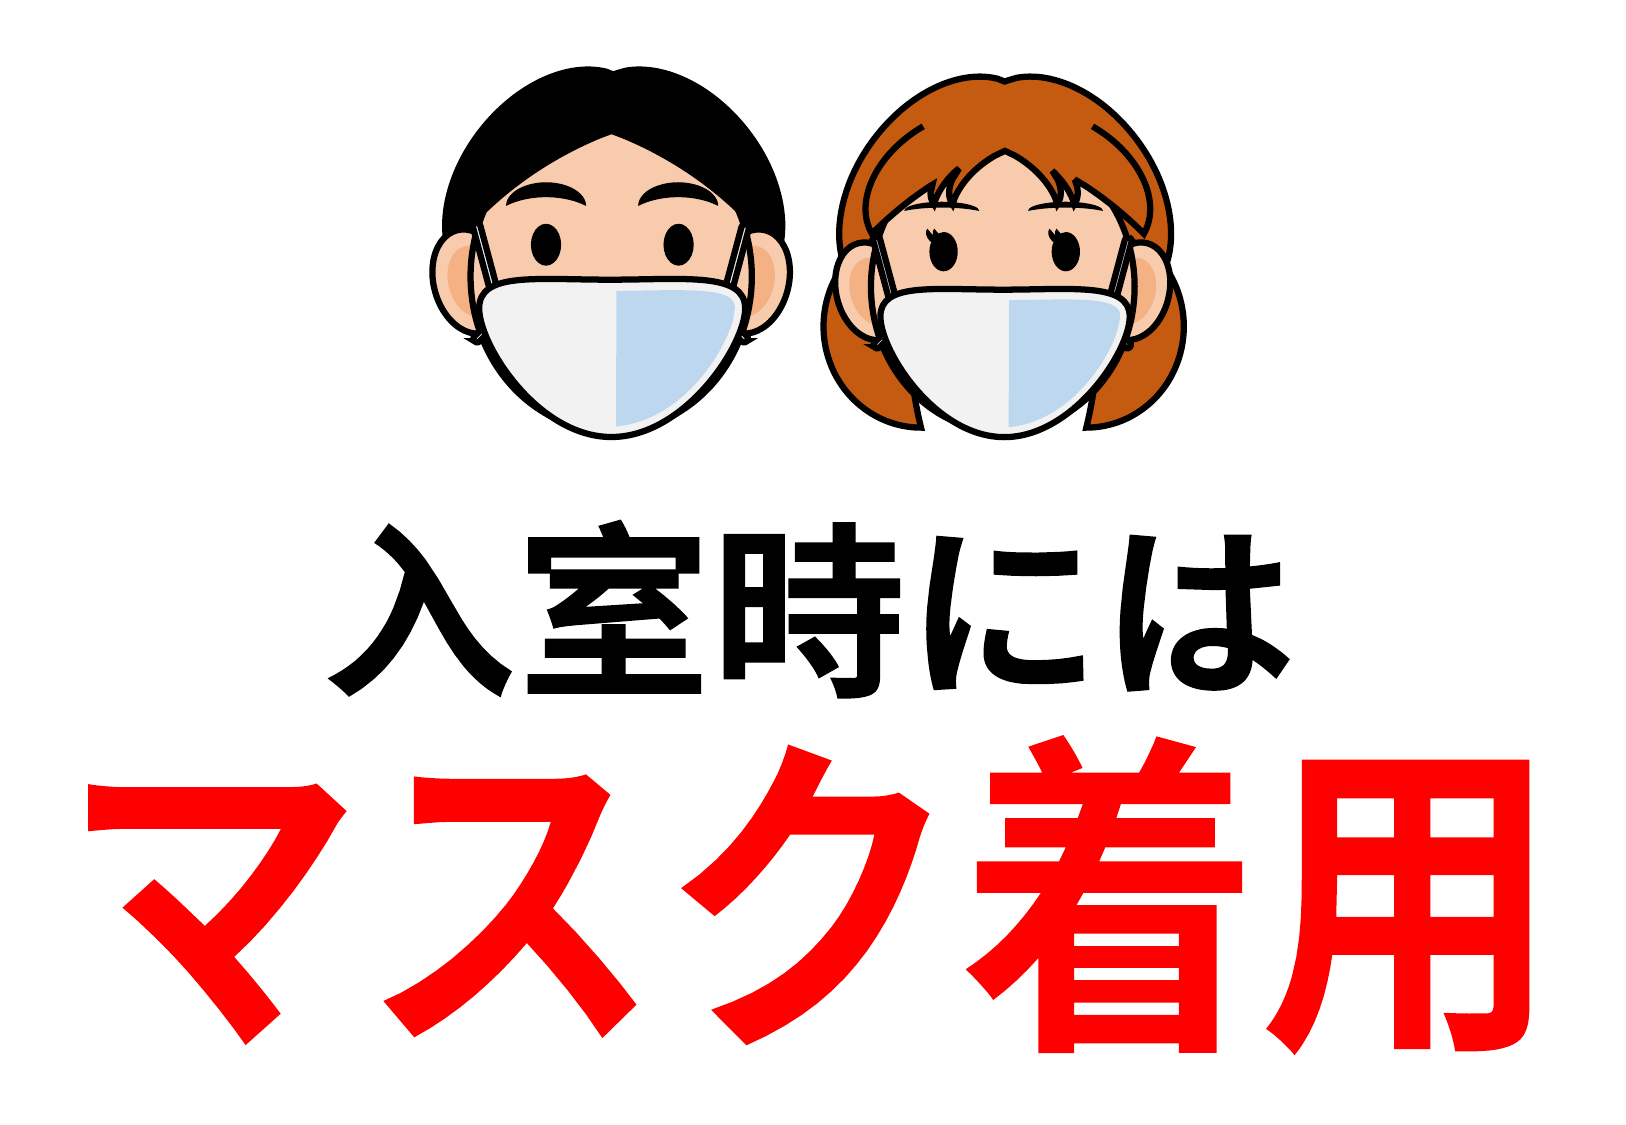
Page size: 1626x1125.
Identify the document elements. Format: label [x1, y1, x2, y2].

text_box [433, 69, 1185, 438]
